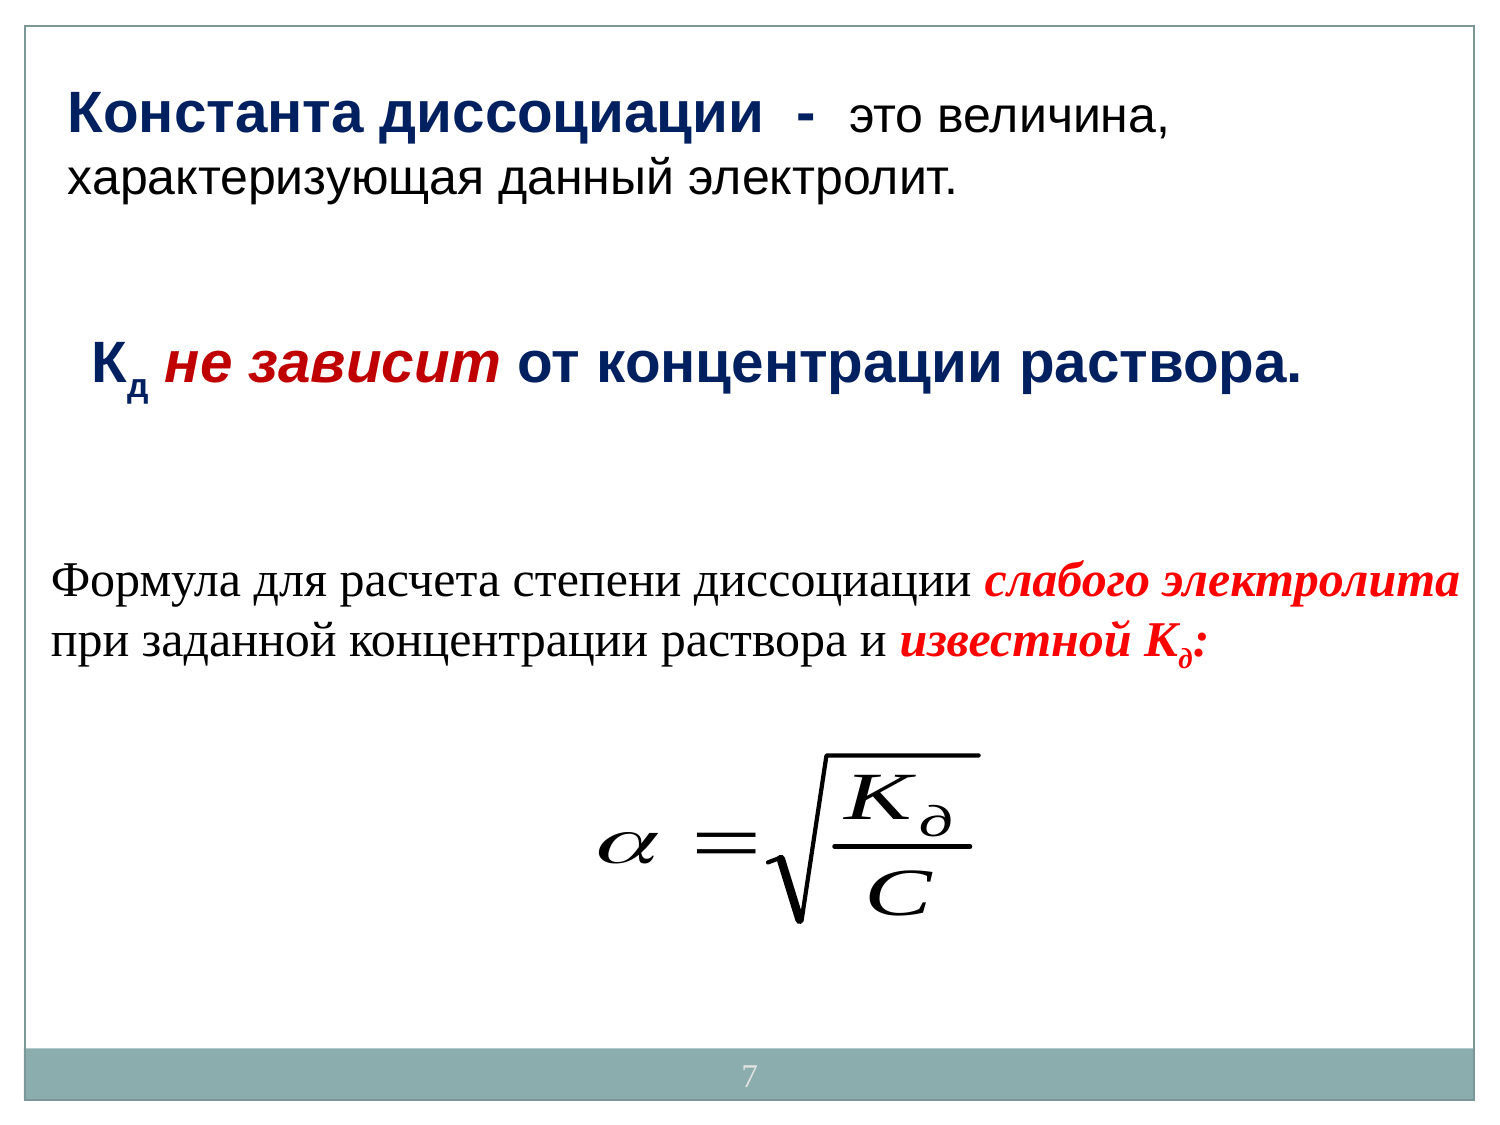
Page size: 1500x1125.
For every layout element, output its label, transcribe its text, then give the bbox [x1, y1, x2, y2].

text_box Формула для расчета степени диссоциации слабого электролита при заданной концентрации раствора и известной Кд: [36, 538, 1476, 682]
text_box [584, 739, 999, 937]
text_box Константа диссоциации - это величина, характеризующая данный электролит. [53, 67, 1447, 212]
text_box Кд не зависит от концентрации раствора. [76, 316, 1471, 412]
slide_number 7 [699, 1037, 800, 1110]
